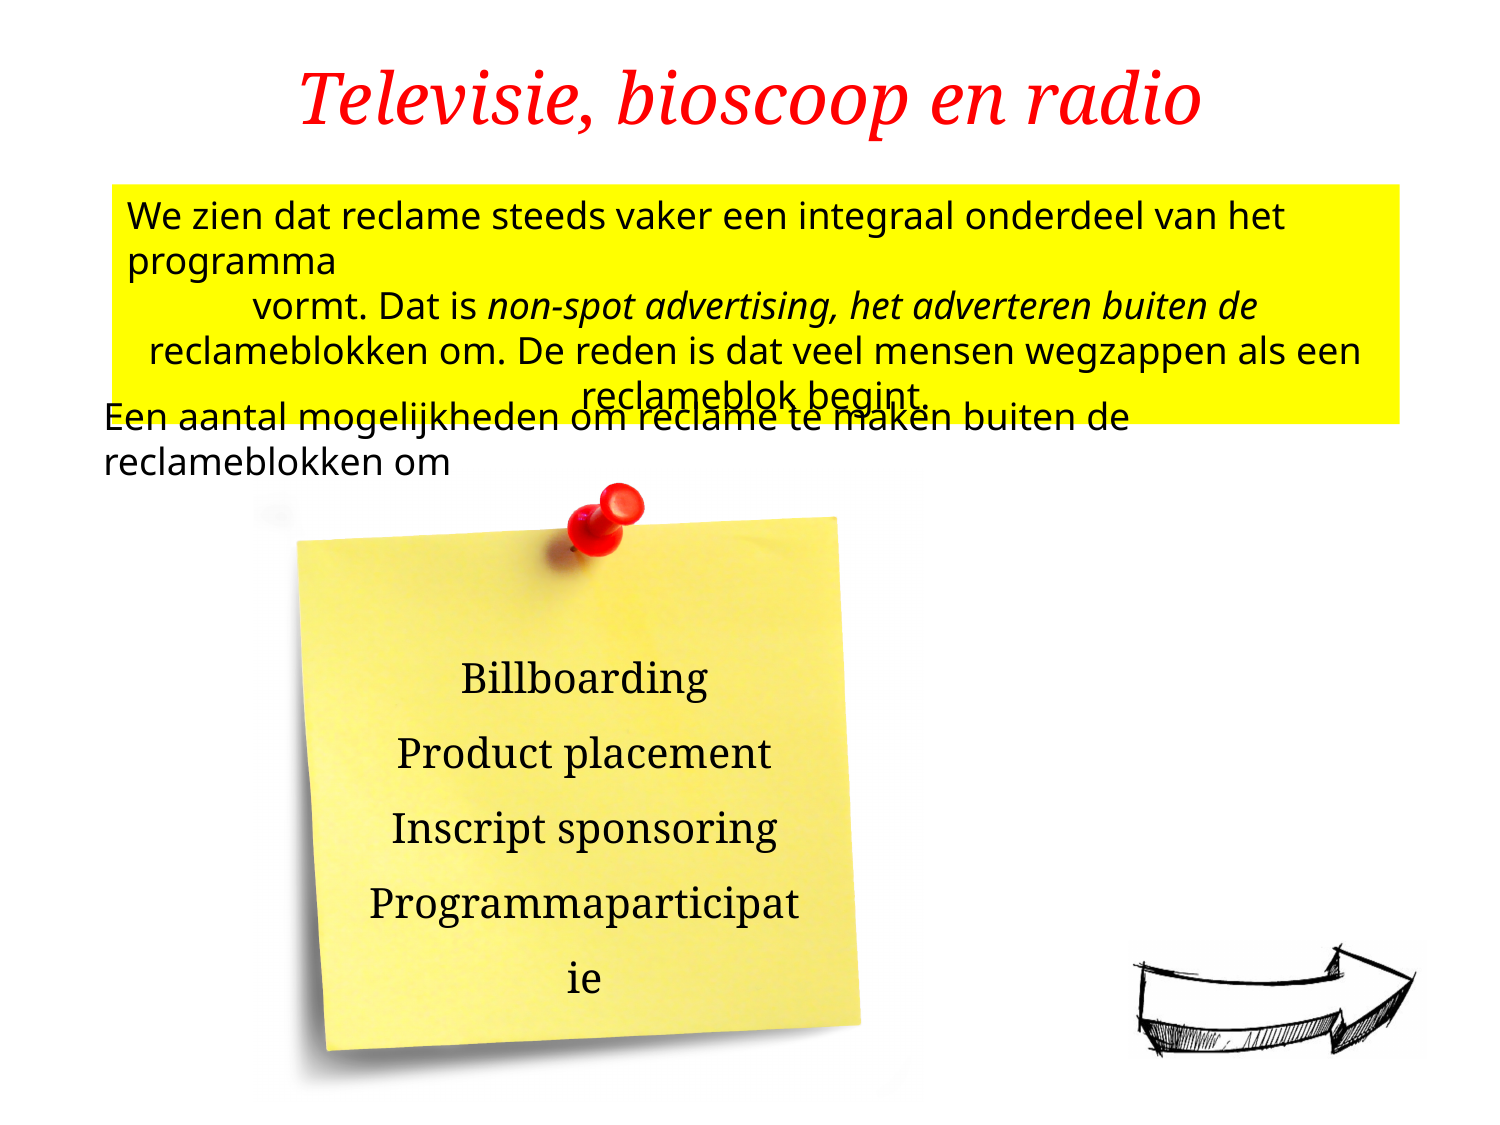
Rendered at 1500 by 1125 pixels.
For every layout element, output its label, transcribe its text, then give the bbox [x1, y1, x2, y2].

text_box Een aantal mogelijkheden om reclame te maken buiten de reclameblokken om [88, 385, 1436, 490]
text_box We zien dat reclame steeds vaker een integraal onderdeel van het programma vormt. Dat is non-spot advertising, het adverteren buiten de reclameblokken om. De reden is dat veel mensen wegzappen als een reclameblok begint. [112, 184, 1400, 385]
title Televisie, bioscoop en radio [75, 45, 1425, 233]
picture [1127, 940, 1427, 1059]
picture [253, 467, 924, 1102]
